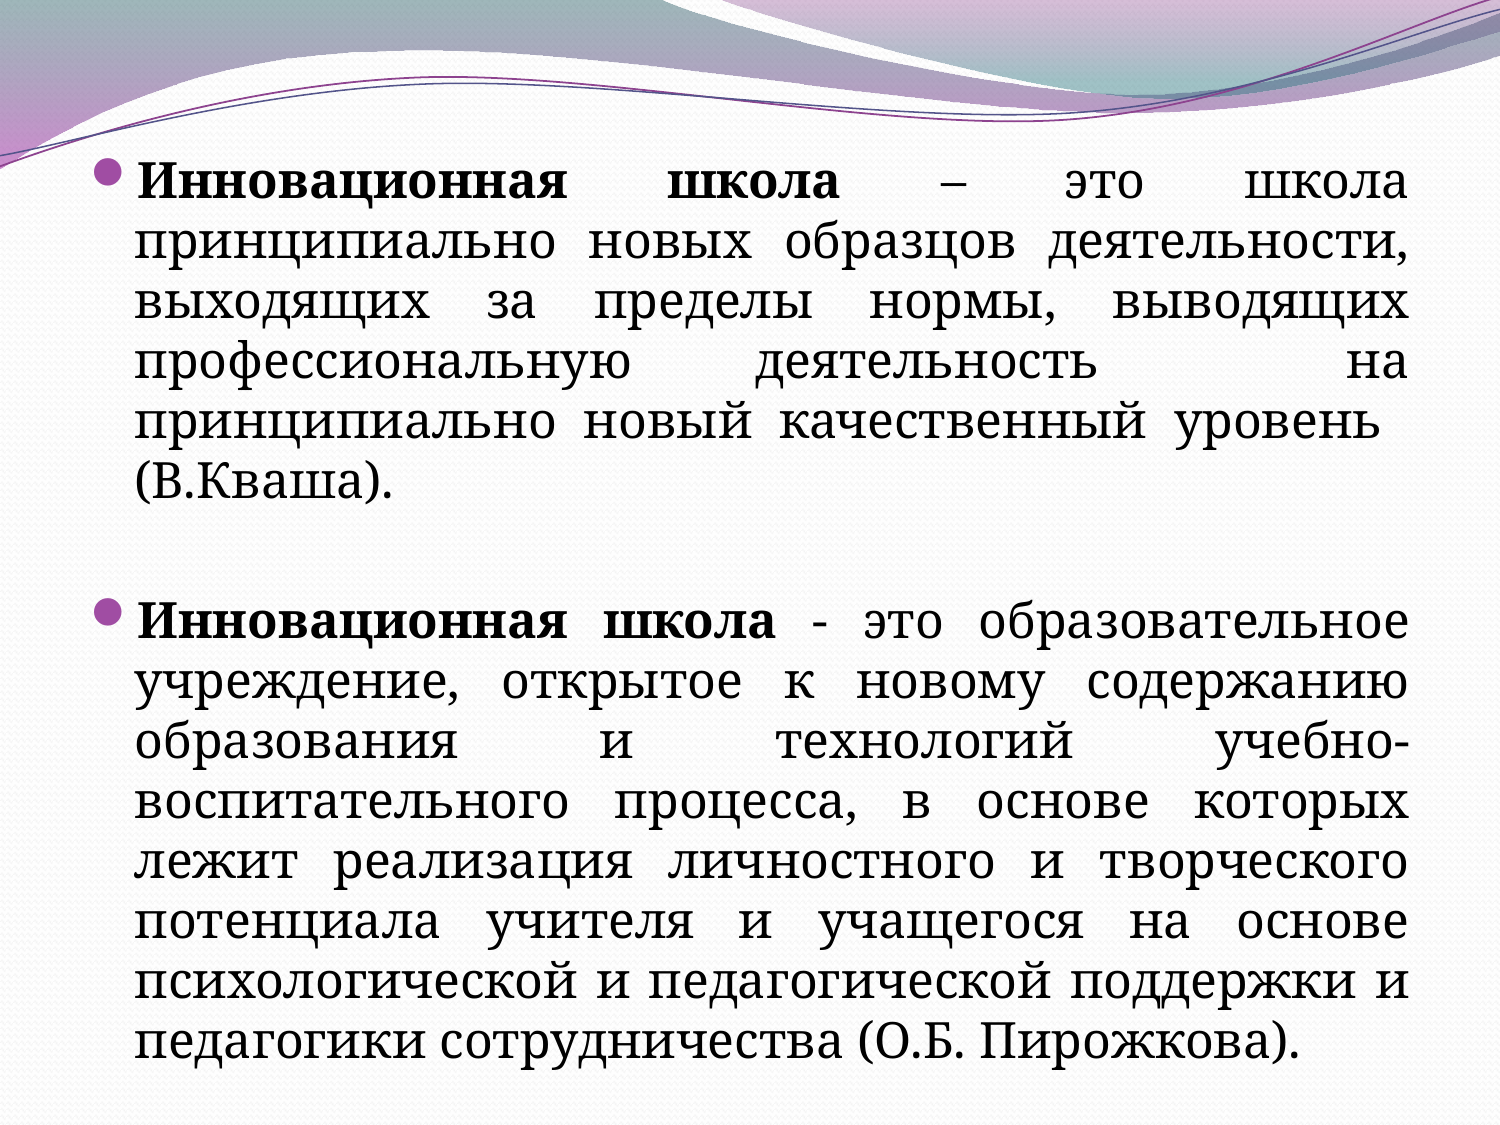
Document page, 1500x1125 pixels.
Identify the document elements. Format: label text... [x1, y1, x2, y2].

list Инновационная школа – это школа принципиально новых образцов деятельности, выходящих за пределы нормы, выводящих профессиональную деятельность на принципиально новый качественный уровень (В.Кваша). Инновационная школа - это образовательное учреждение, открытое к новому содержанию образования и технологий учебно-воспитательного процесса, в основе которых лежит реализация личностного и творческого потенциала учителя и учащегося на основе психологической и педагогической поддержки и педагогики сотрудничества (О.Б. Пирожкова). [74, 140, 1426, 1038]
